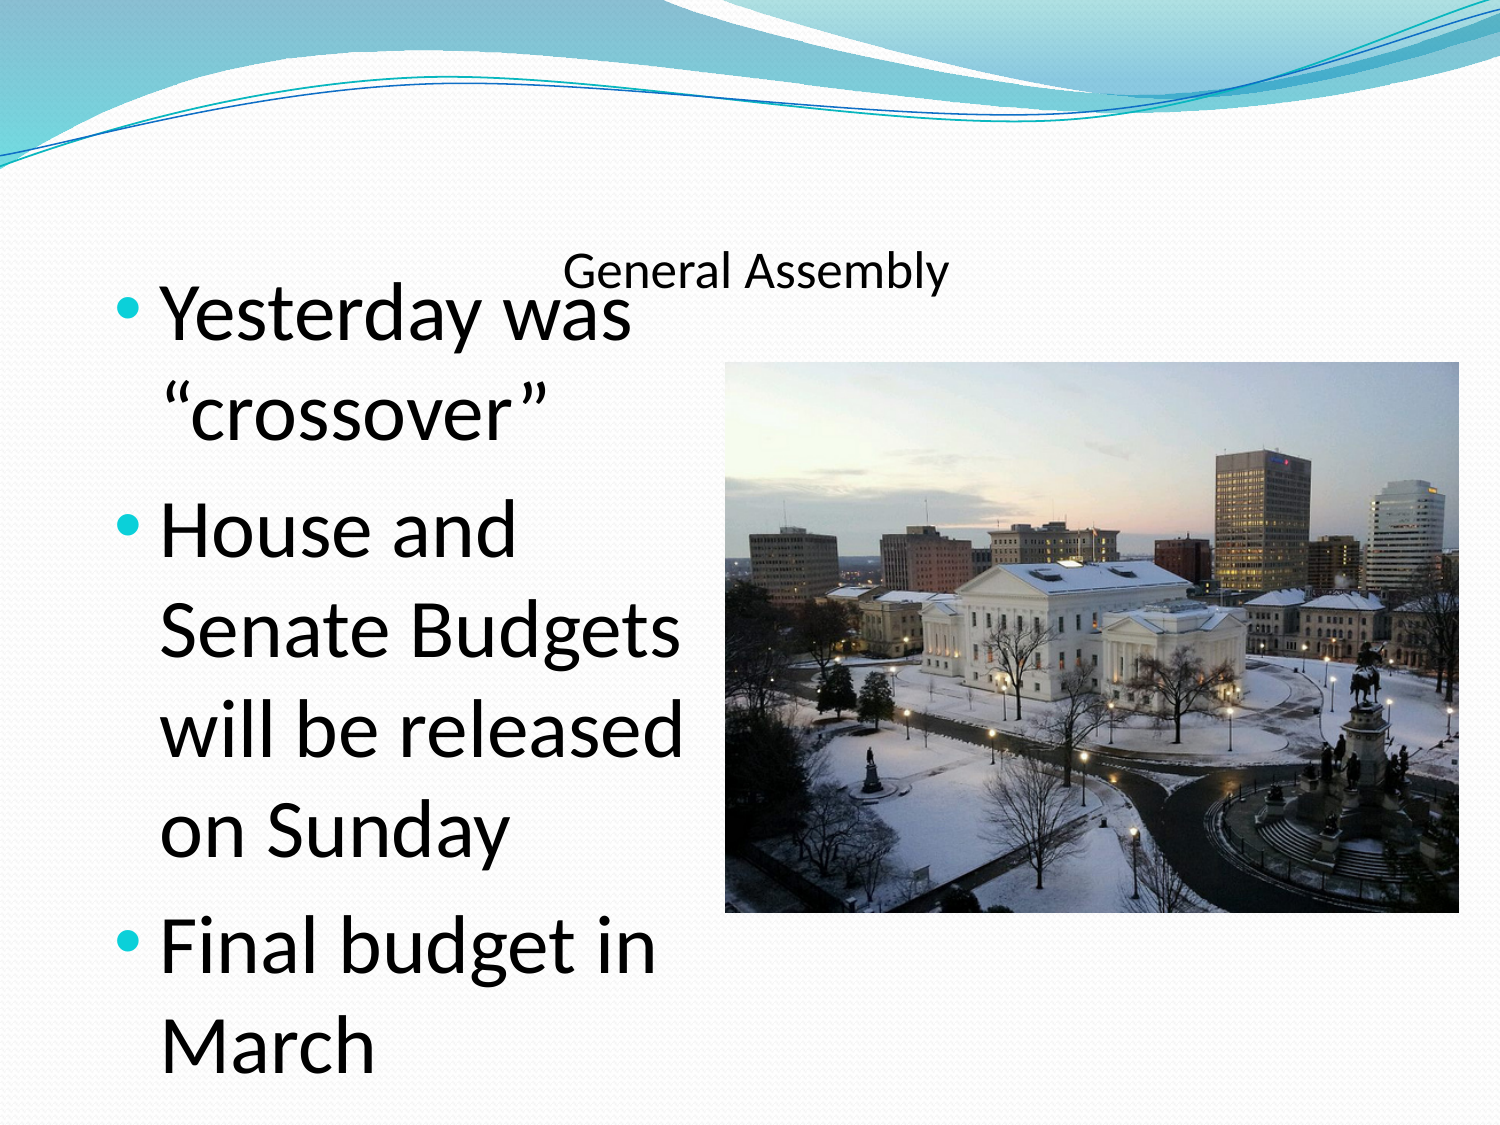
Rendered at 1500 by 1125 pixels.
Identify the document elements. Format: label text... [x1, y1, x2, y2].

title General Assembly [99, 162, 1425, 362]
list Yesterday was “crossover” House and Senate Budgets will be released on Sunday Final budget in March [99, 249, 725, 1013]
picture [724, 362, 1459, 913]
